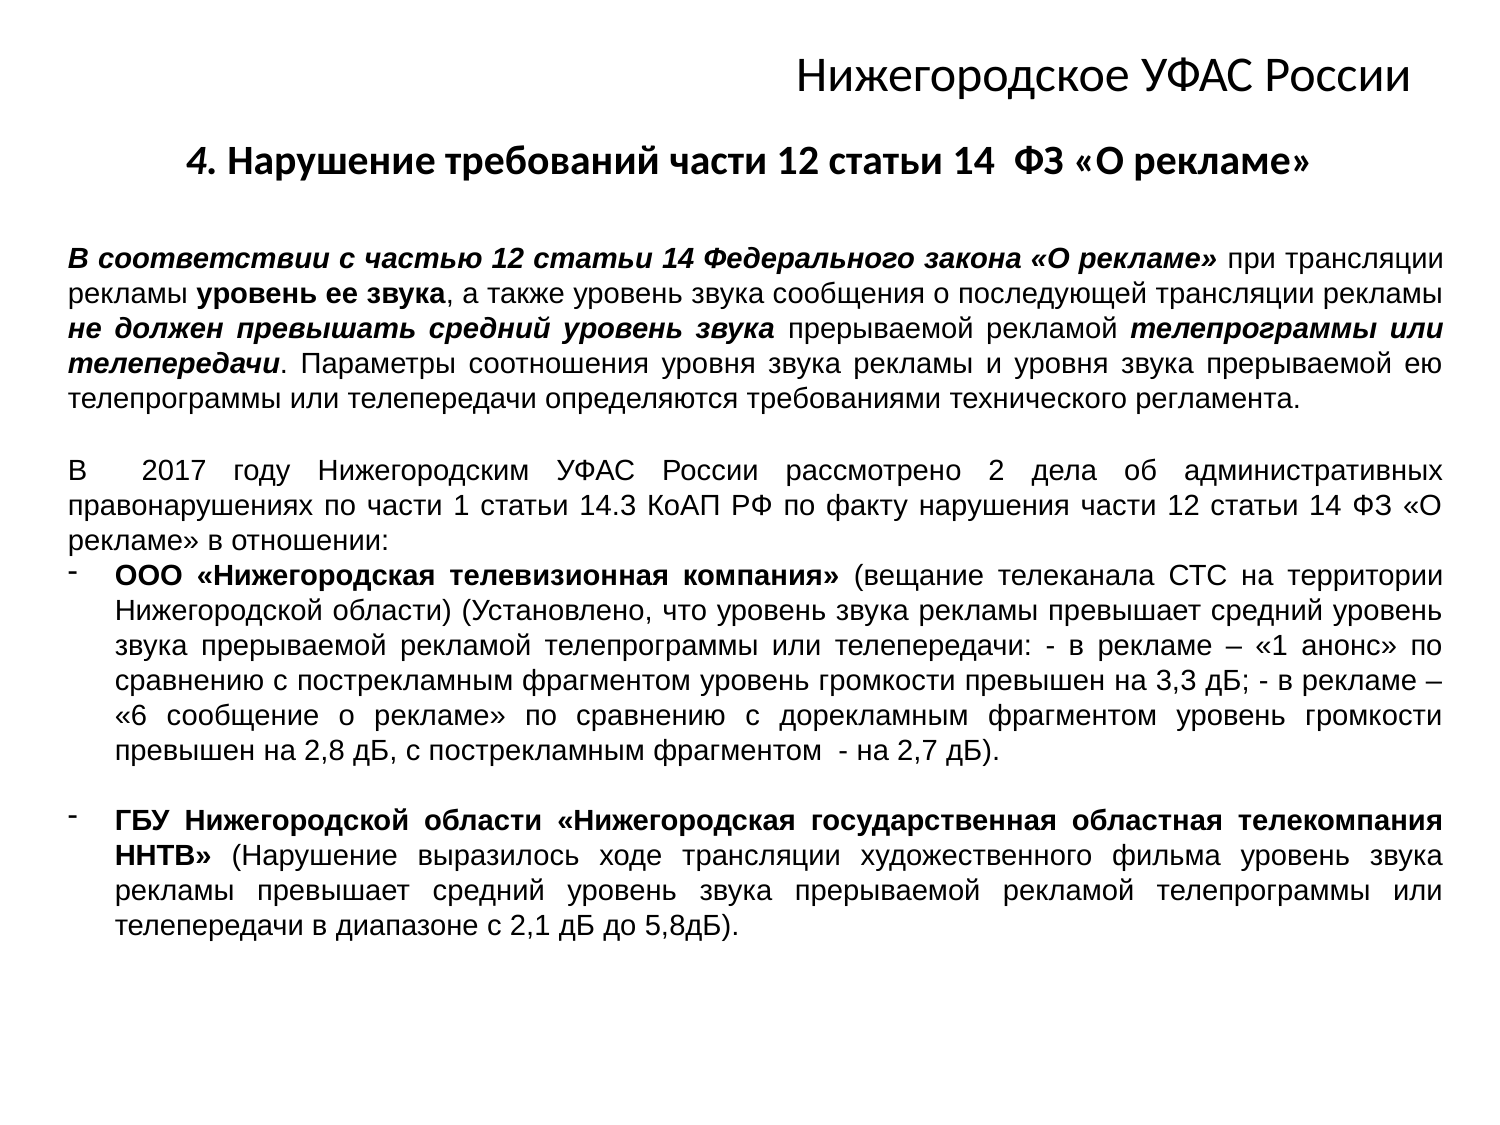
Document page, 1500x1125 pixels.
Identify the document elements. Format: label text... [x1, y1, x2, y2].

text_box В 2017 году Нижегородским УФАС России рассмотрено 2 дела об административных правонарушениях по части 1 статьи 14.3 КоАП РФ по факту нарушения части 12 статьи 14 ФЗ «О рекламе» в отношении: ООО «Нижегородская телевизионная компания» (вещание телеканала СТС на территории Нижегородской области) (Установлено, что уровень звука рекламы превышает средний уровень звука прерываемой рекламой телепрограммы или телепередачи: - в рекламе – «1 анонс» по сравнению с пострекламным фрагментом уровень громкости превышен на 3,3 дБ; - в рекламе – «6 сообщение о рекламе» по сравнению с дорекламным фрагментом уровень громкости превышен на 2,8 дБ, с пострекламным фрагментом - на 2,7 дБ). ГБУ Нижегородской области «Нижегородская государственная областная телекомпания ННТВ» (Нарушение выразилось ходе трансляции художественного фильма уровень звука рекламы превышает средний уровень звука прерываемой рекламой телепрограммы или телепередачи в диапазоне с 2,1 дБ до 5,8дБ). [53, 444, 1459, 1019]
text_box В соответствии с частью 12 статьи 14 Федерального закона «О рекламе» при трансляции рекламы уровень ее звука, а также уровень звука сообщения о последующей трансляции рекламы не должен превышать средний уровень звука прерываемой рекламой телепрограммы или телепередачи. Параметры соотношения уровня звука рекламы и уровня звука прерываемой ею телепрограммы или телепередачи определяются требованиями технического регламента. [53, 231, 1459, 422]
title Нижегородское УФАС России [76, 30, 1427, 112]
text_box 4. Нарушение требований части 12 статьи 14 ФЗ «О рекламе» [112, 125, 1388, 191]
